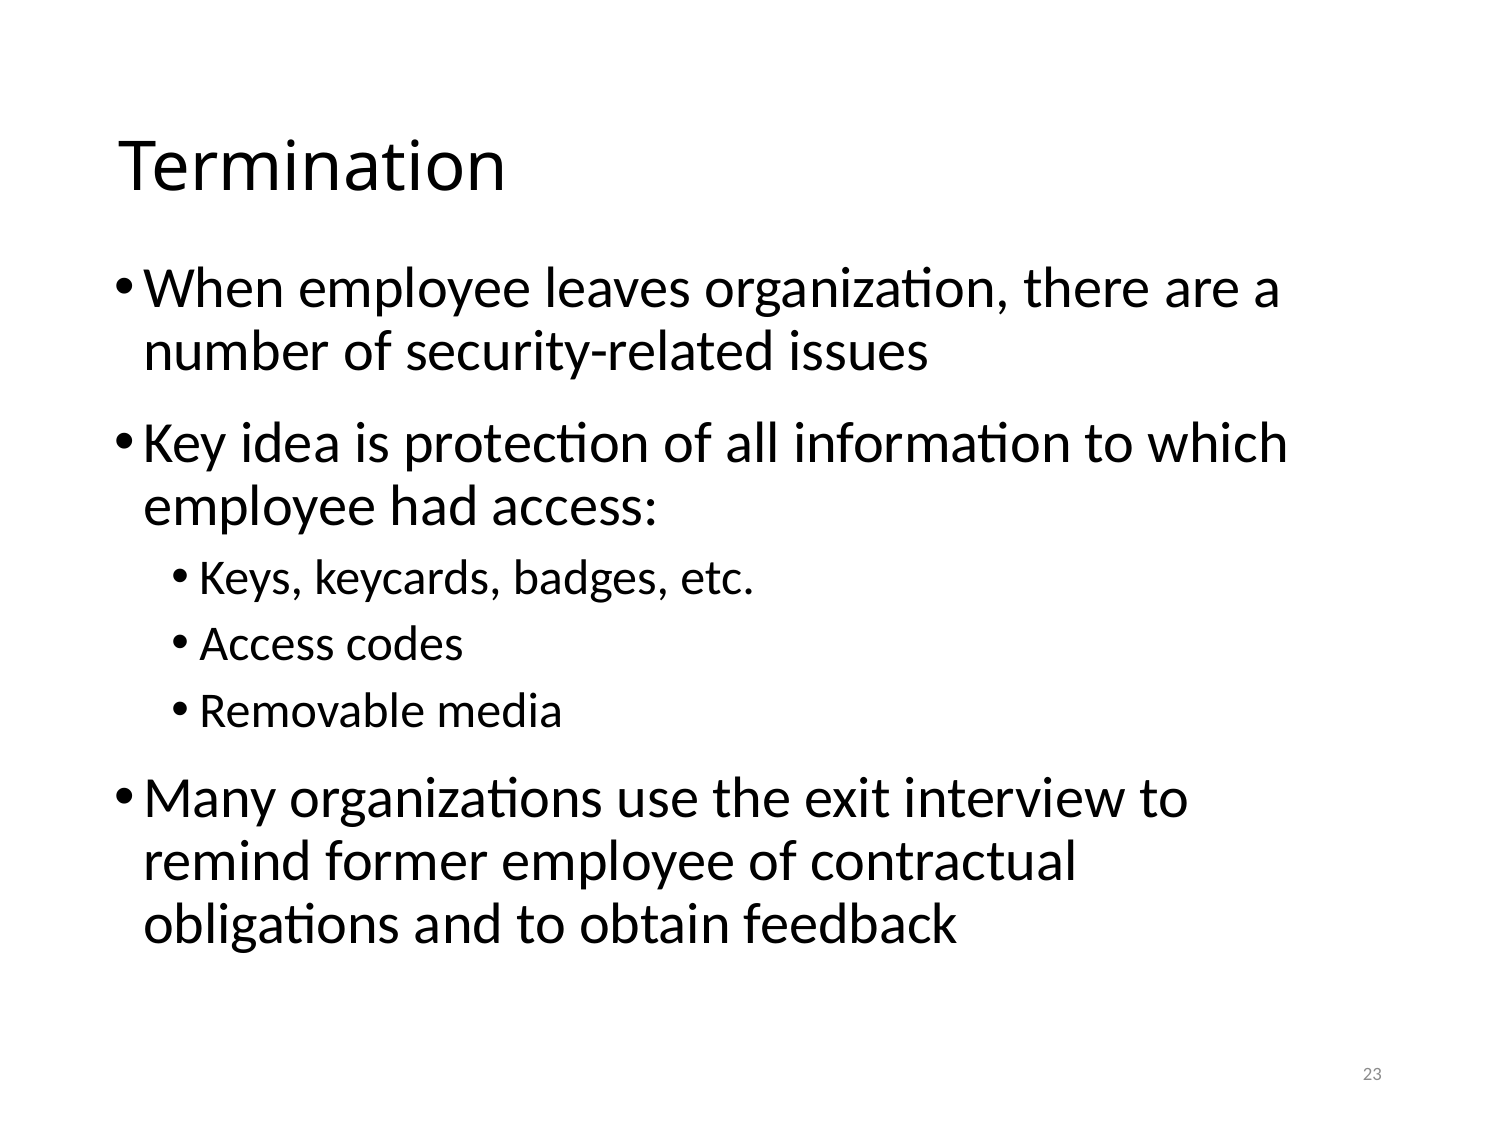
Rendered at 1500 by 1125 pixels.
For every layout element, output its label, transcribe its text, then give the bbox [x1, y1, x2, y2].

slide_number 23 [1059, 1042, 1397, 1103]
title Termination [103, 59, 1397, 278]
list When employee leaves organization, there are a number of security-related issues Key idea is protection of all information to which employee had access: Keys, keycards, badges, etc. Access codes Removable media Many organizations use the exit interview to remind former employee of contractual obligations and to obtain feedback [99, 249, 1352, 1045]
